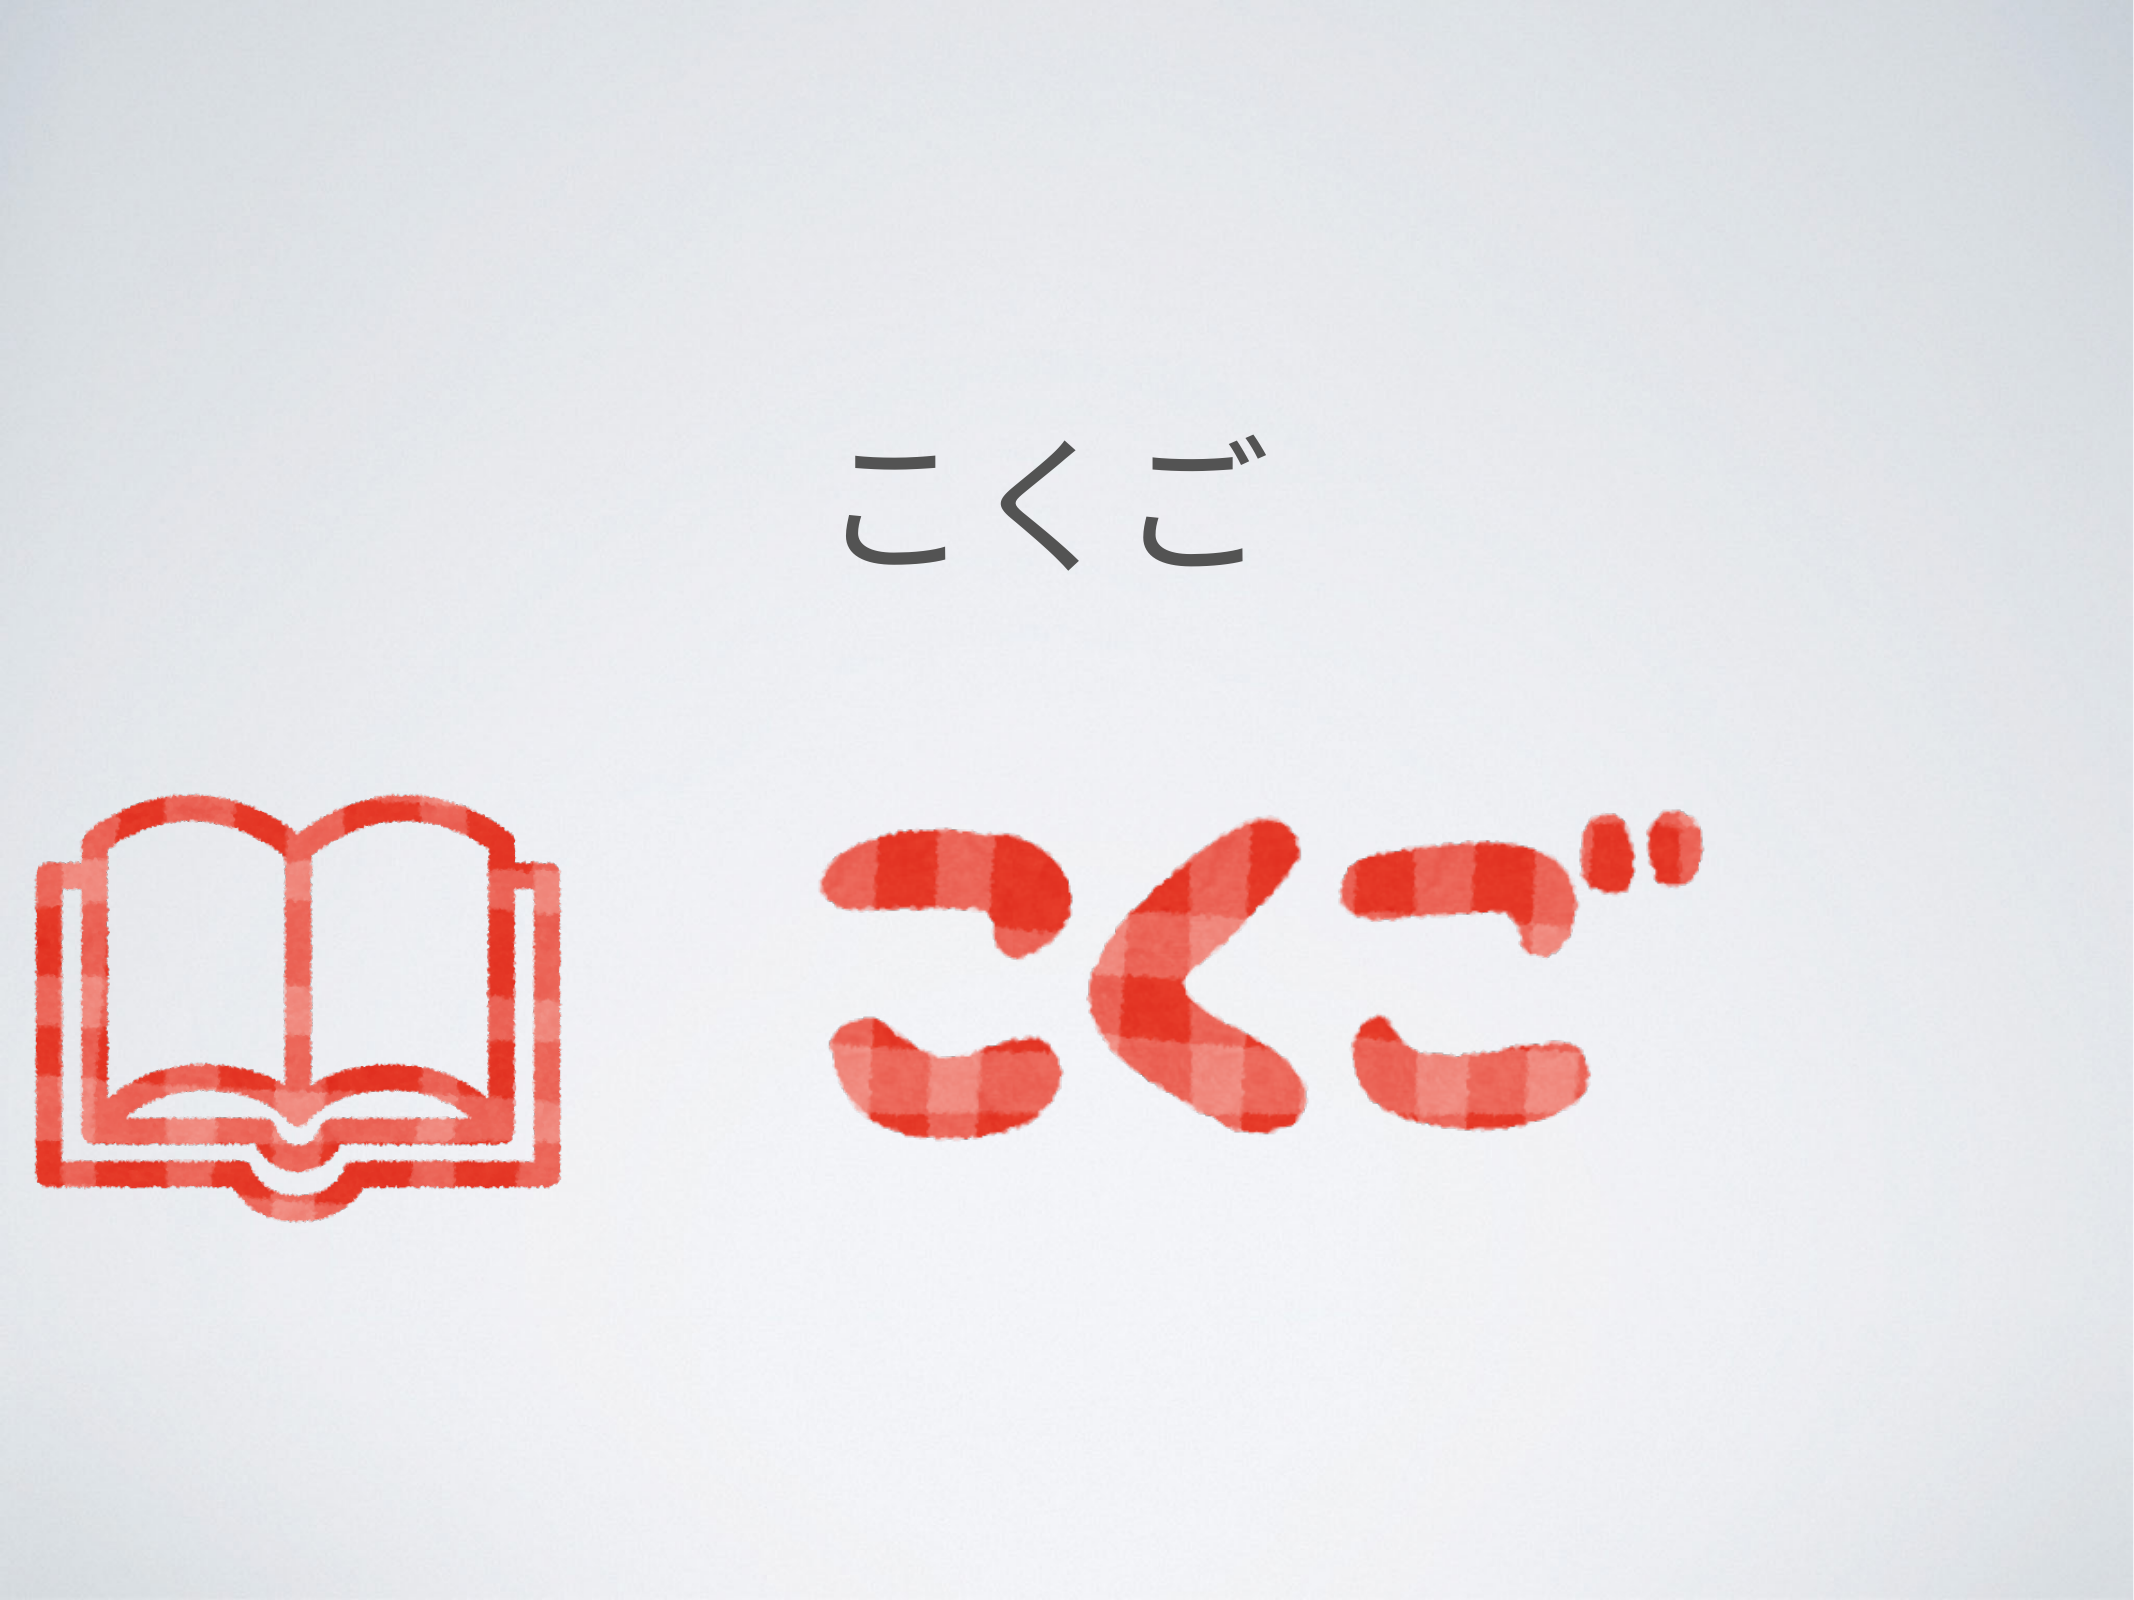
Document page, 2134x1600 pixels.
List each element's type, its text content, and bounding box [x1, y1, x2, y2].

title こくご [36, 68, 2055, 601]
picture [0, 0, 2134, 1600]
